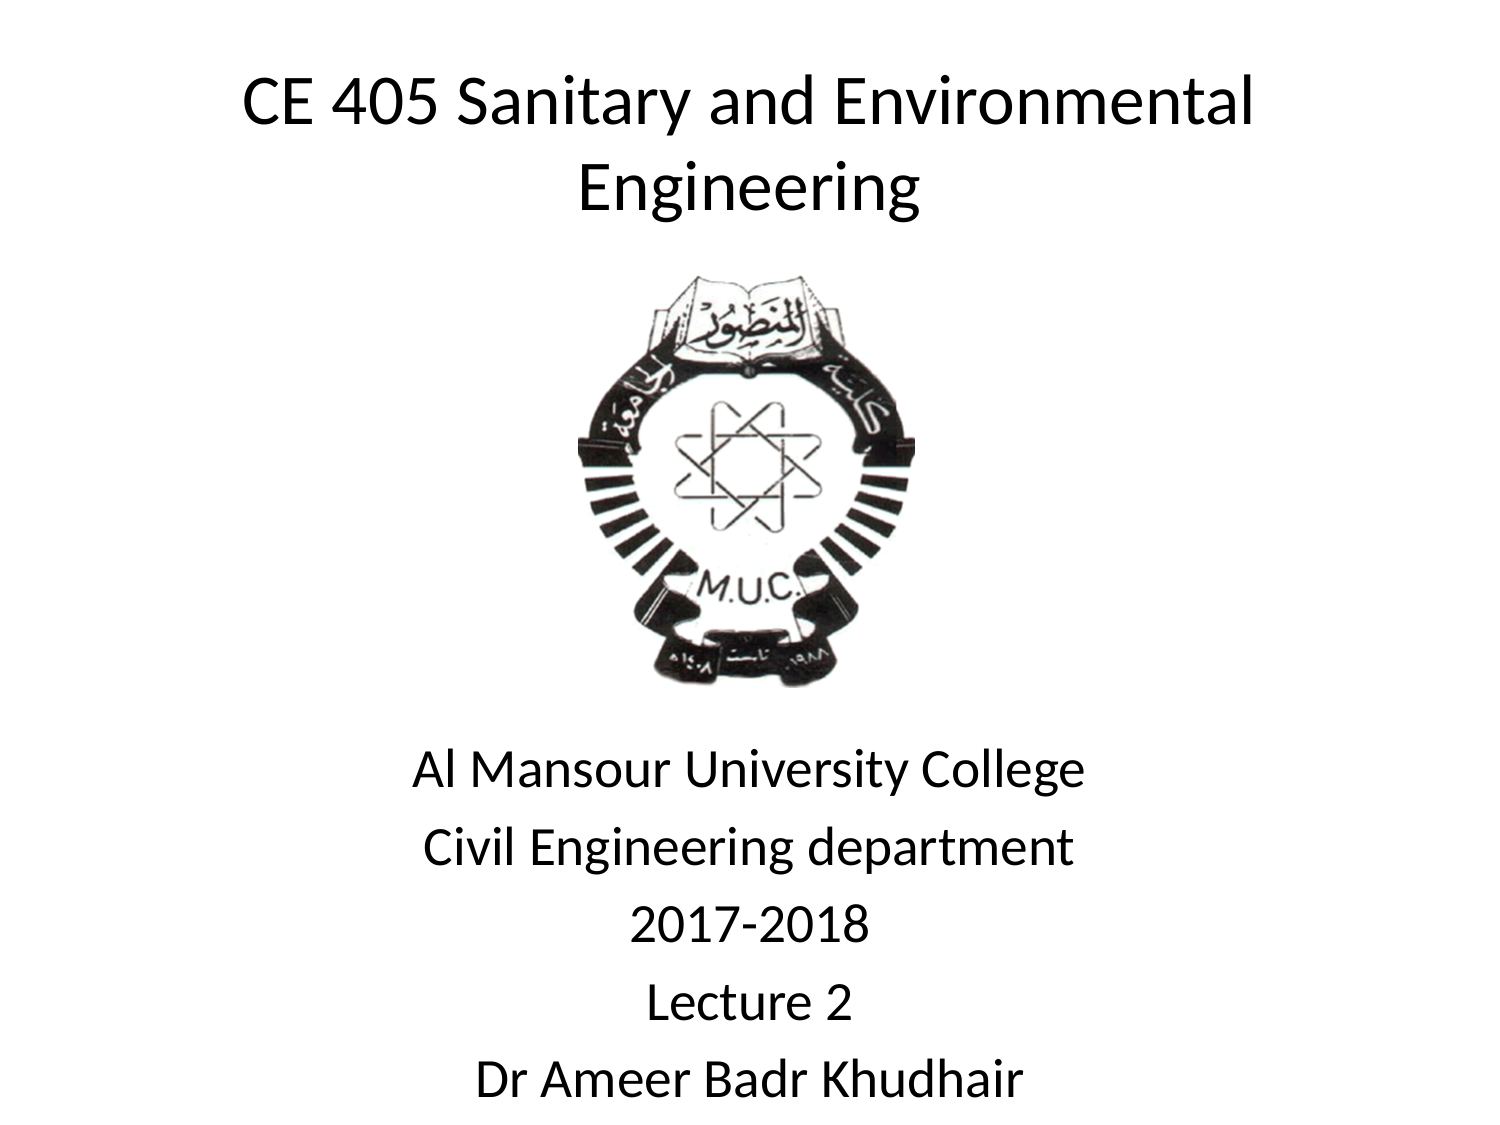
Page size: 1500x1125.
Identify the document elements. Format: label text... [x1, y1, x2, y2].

list Al Mansour University College Civil Engineering department 2017-2018 Lecture 2 Dr Ameer Badr Khudhair [75, 725, 1425, 1118]
picture [578, 275, 915, 688]
title CE 405 Sanitary and Environmental Engineering [75, 45, 1425, 233]
